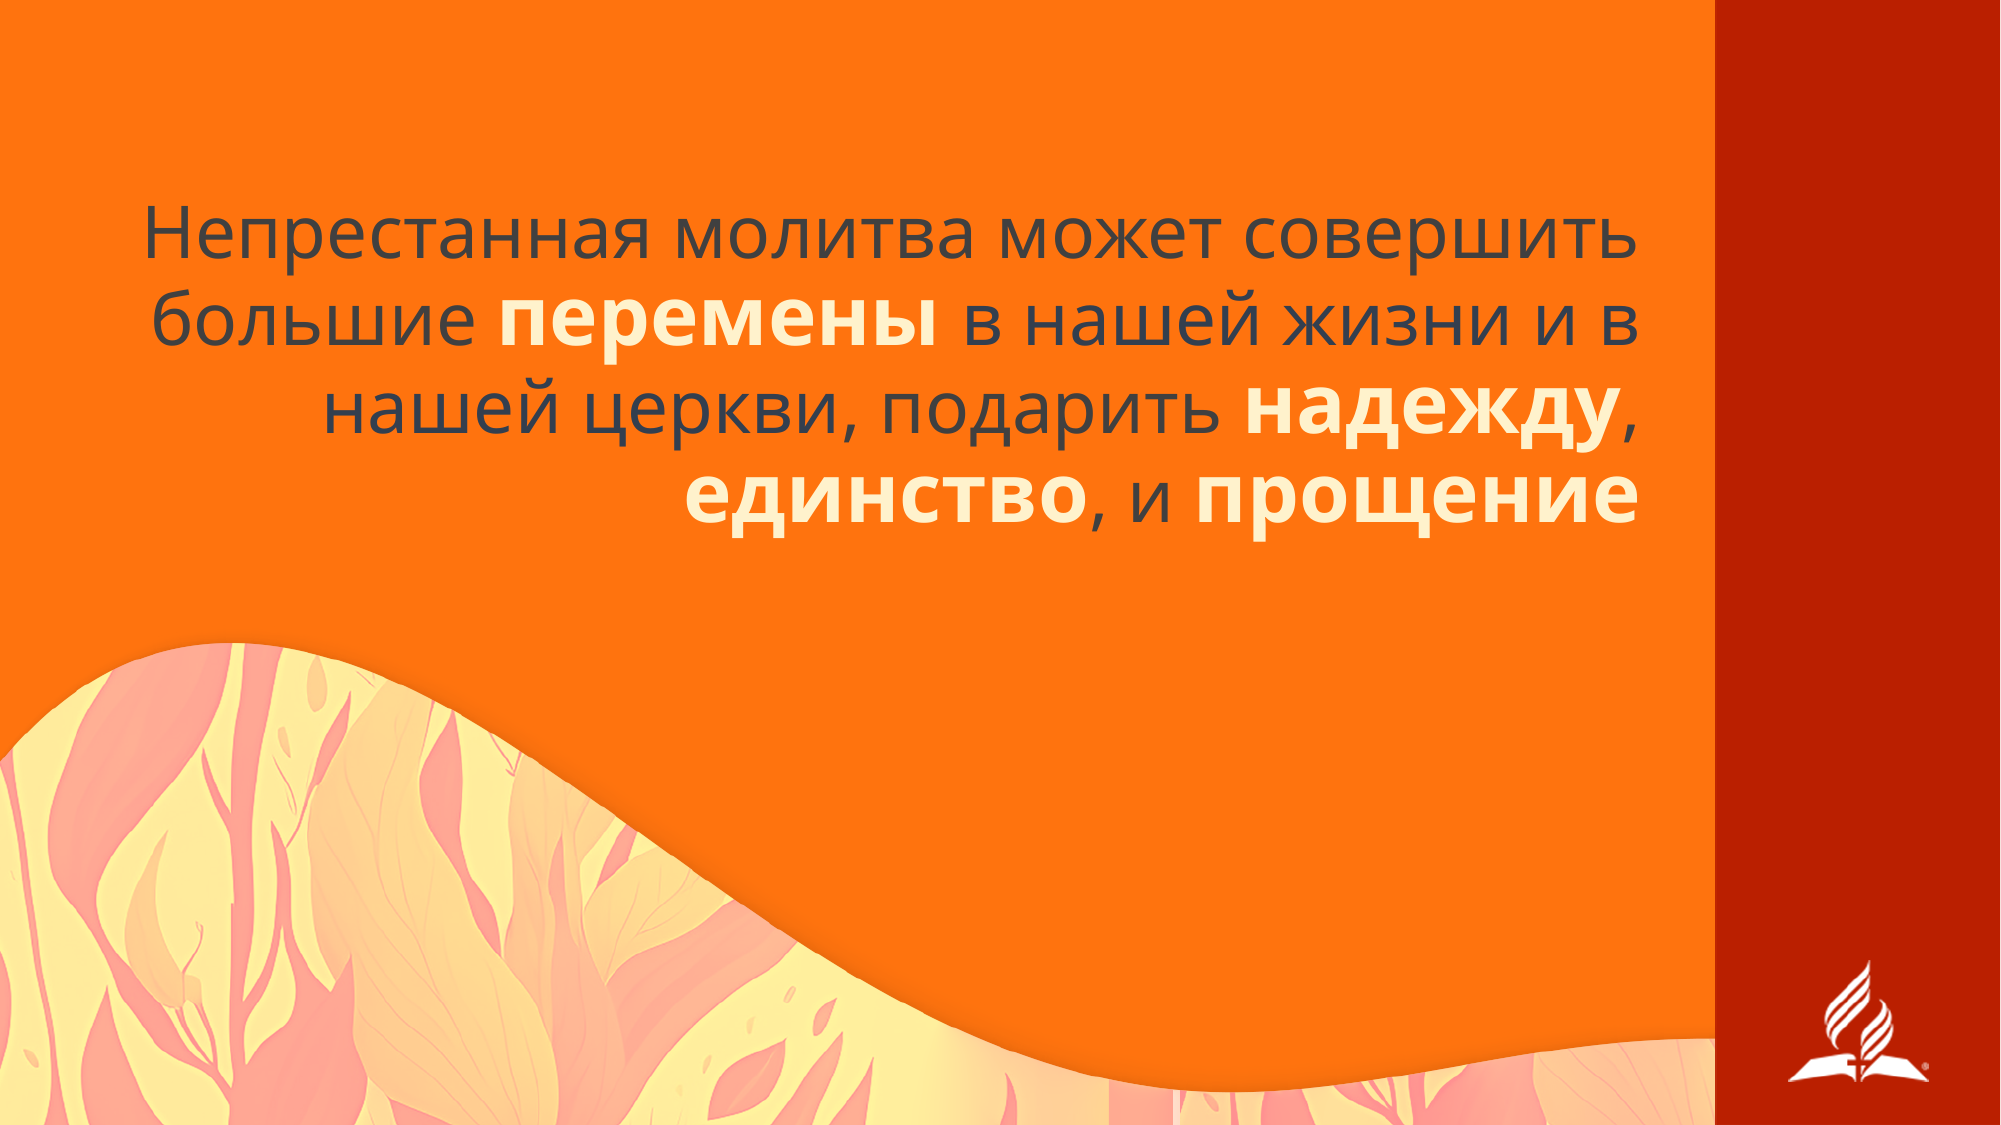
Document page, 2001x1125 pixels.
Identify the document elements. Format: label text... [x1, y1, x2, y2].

picture [0, 0, 2001, 1125]
title Непрестанная молитва может совершить большие перемены в нашей жизни и в нашей церкви, подарить надежду, единство, и прощение [90, 94, 1657, 563]
